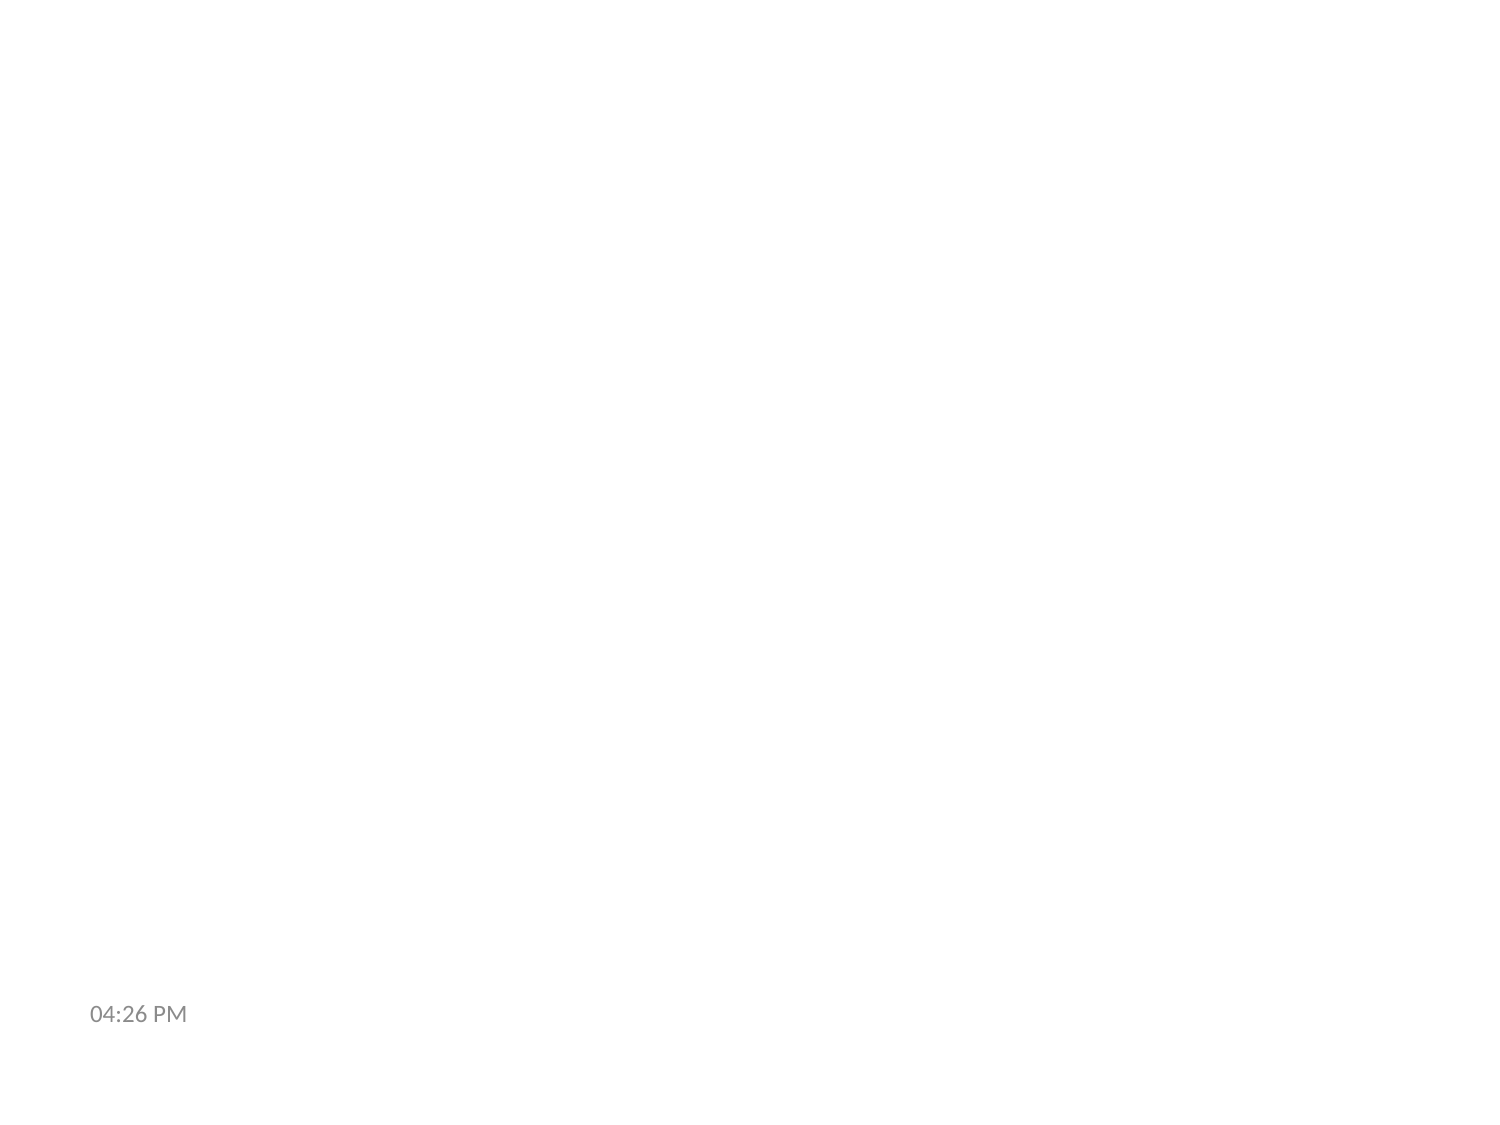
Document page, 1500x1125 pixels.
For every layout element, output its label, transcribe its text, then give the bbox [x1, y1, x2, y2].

text_box 3:35 PM [75, 982, 425, 1043]
